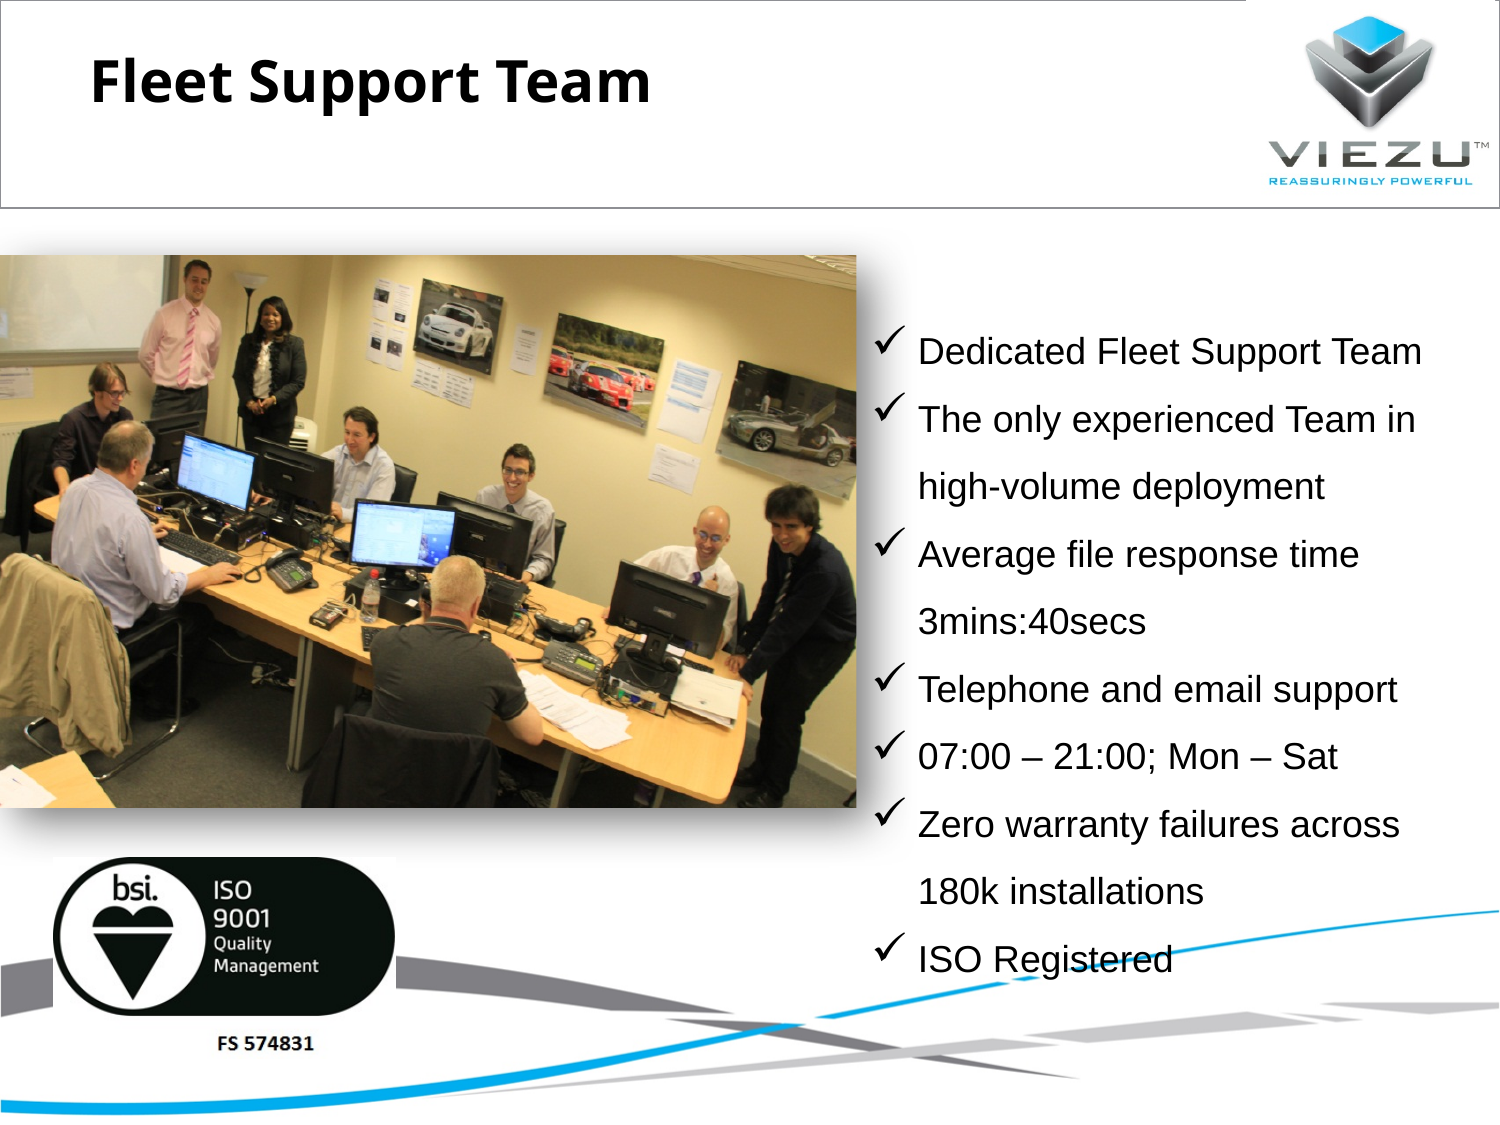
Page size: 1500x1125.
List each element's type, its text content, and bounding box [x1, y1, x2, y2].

picture [0, 255, 857, 808]
picture [1246, 0, 1496, 204]
picture [0, 857, 1500, 1125]
text_box Dedicated Fleet Support Team The only experienced Team in high-volume deployment Average file response time 3mins:40secs Telephone and email support 07:00 – 21:00; Mon – Sat Zero warranty failures across 180k installations ISO Registered [856, 297, 1483, 988]
title Fleet Support Team [75, 45, 1425, 233]
